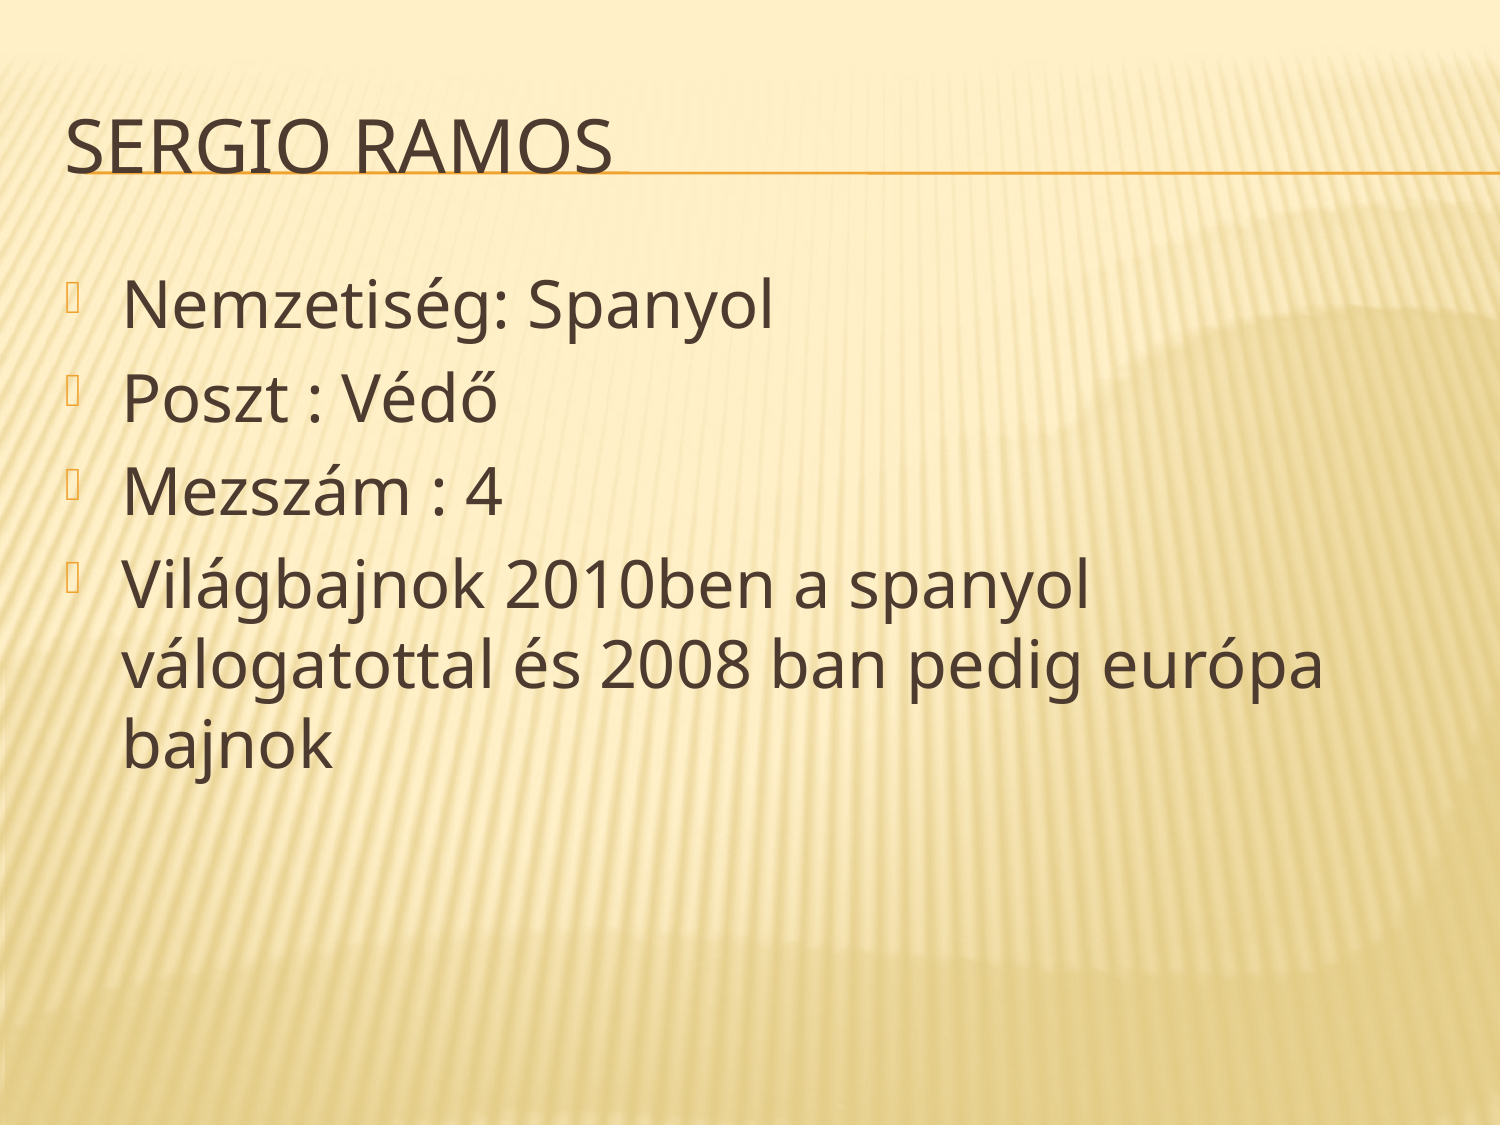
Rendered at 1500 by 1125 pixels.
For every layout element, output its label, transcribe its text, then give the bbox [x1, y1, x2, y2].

list Nemzetiség: Spanyol Poszt : Védő Mezszám : 4 Világbajnok 2010ben a spanyol válogatottal és 2008 ban pedig európa bajnok [50, 254, 1475, 998]
title Sergio Ramos [50, 75, 1475, 213]
